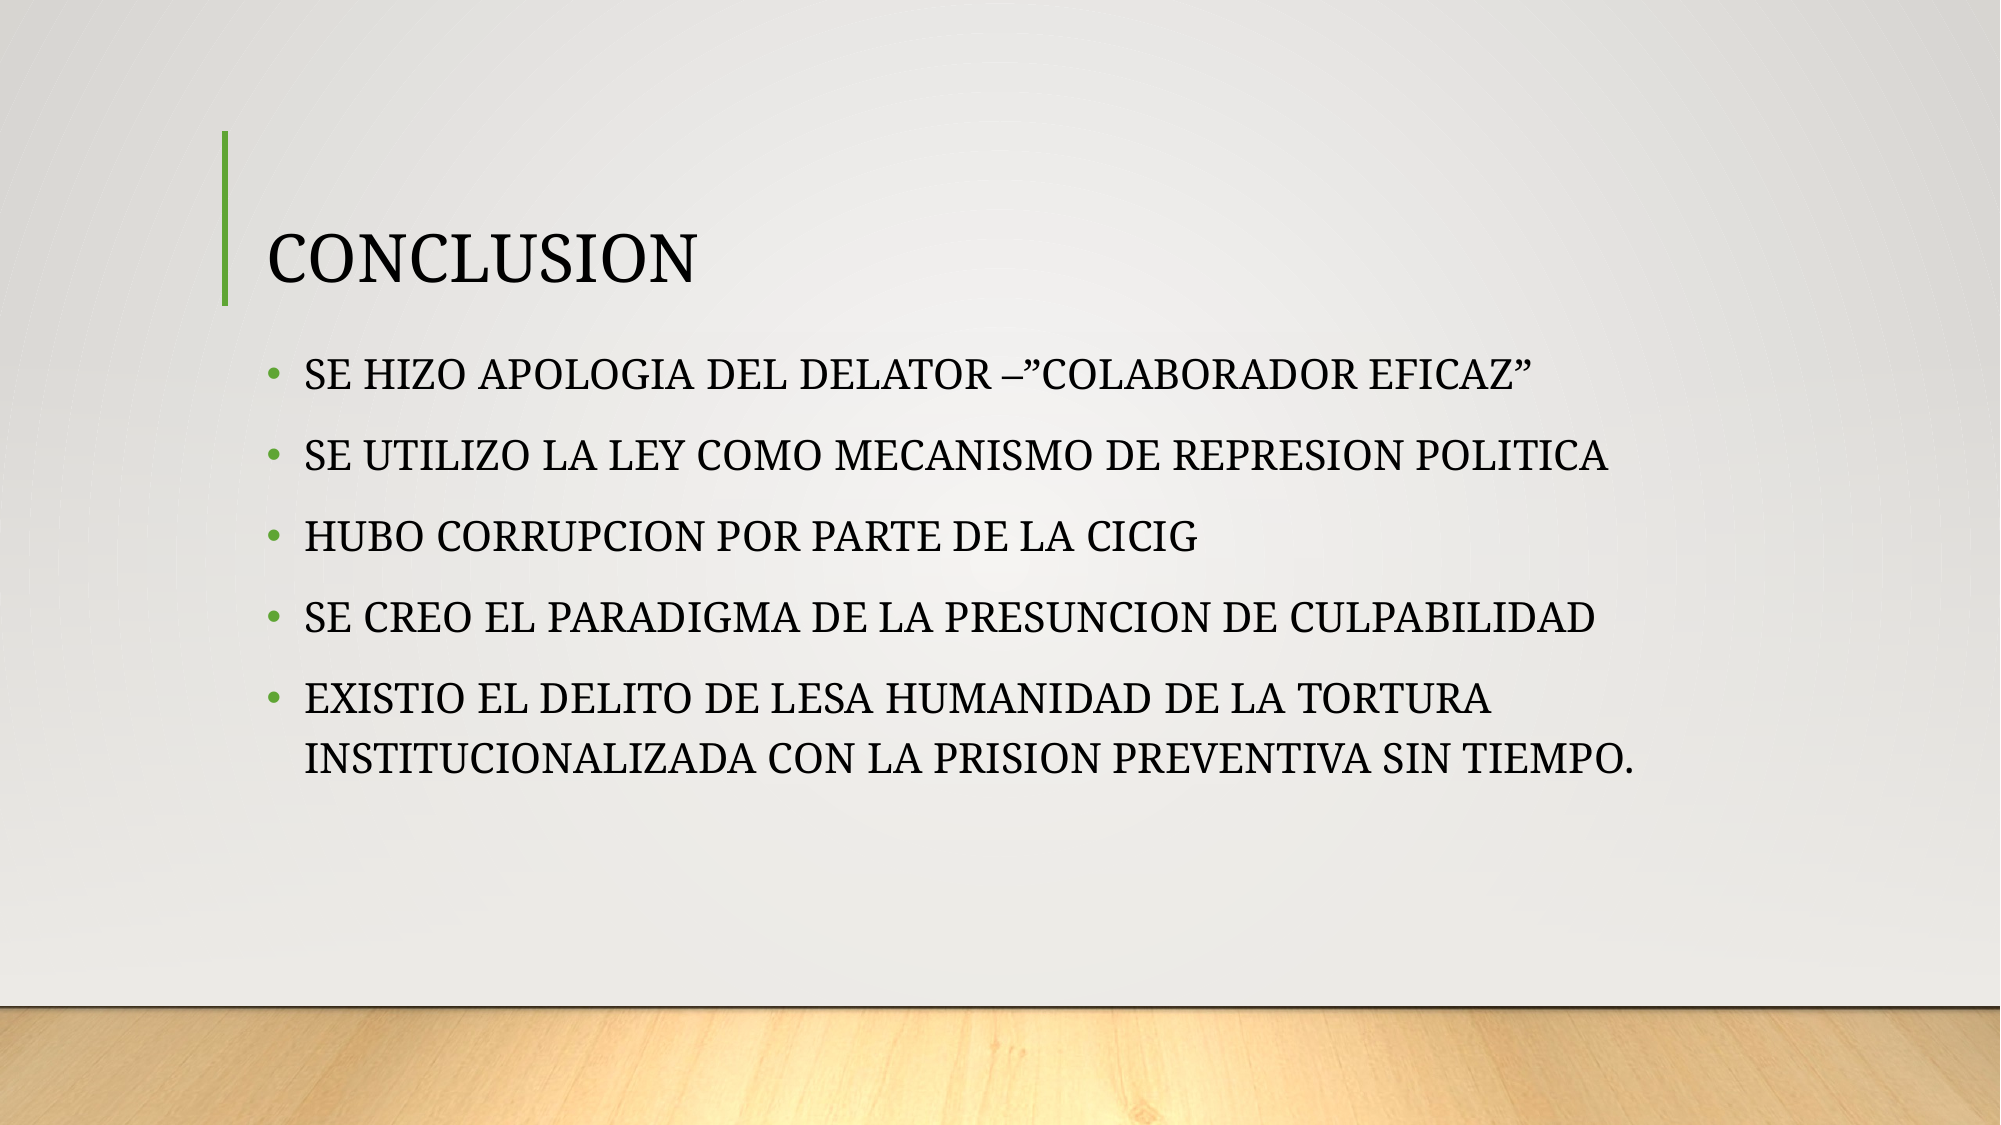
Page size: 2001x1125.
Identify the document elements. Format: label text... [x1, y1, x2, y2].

picture [0, 1006, 2000, 1125]
list SE HIZO APOLOGIA DEL DELATOR –”COLABORADOR EFICAZ” SE UTILIZO LA LEY COMO MECANISMO DE REPRESION POLITICA HUBO CORRUPCION POR PARTE DE LA CICIG SE CREO EL PARADIGMA DE LA PRESUNCION DE CULPABILIDAD EXISTIO EL DELITO DE LESA HUMANIDAD DE LA TORTURA INSTITUCIONALIZADA CON LA PRISION PREVENTIVA SIN TIEMPO. [251, 330, 1814, 897]
title CONCLUSION [251, 71, 1814, 305]
